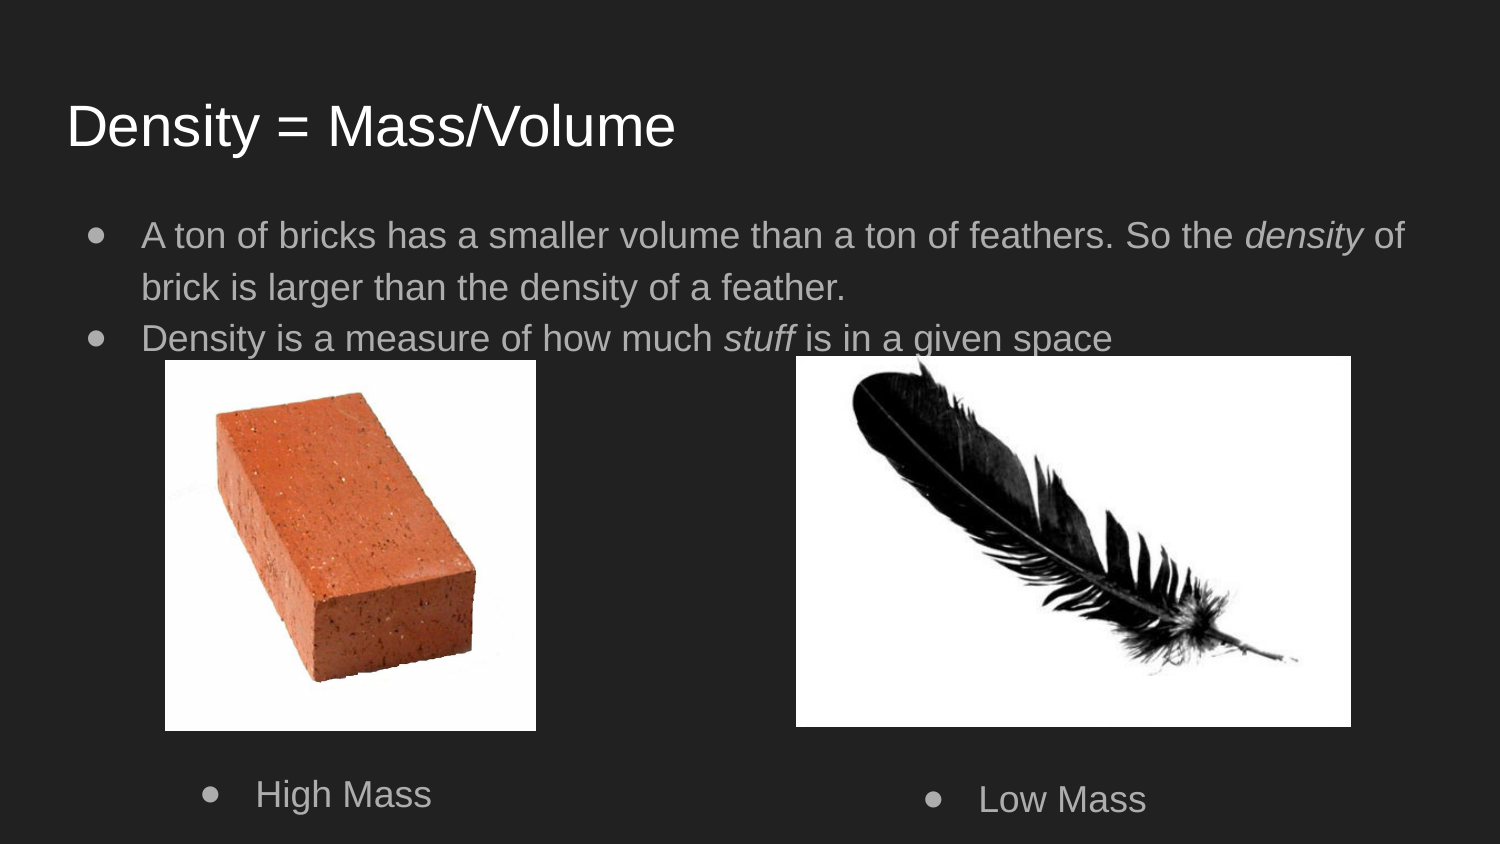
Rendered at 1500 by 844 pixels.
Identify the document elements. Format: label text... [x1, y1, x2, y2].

list Low Mass [888, 753, 1259, 831]
picture [165, 360, 536, 732]
list High Mass [165, 748, 536, 826]
picture [796, 356, 1351, 727]
list A ton of bricks has a smaller volume than a ton of feathers. So the density of brick is larger than the density of a feather. Density is a measure of how much stuff is in a given space [51, 189, 1449, 361]
title Density = Mass/Volume [51, 72, 1449, 167]
